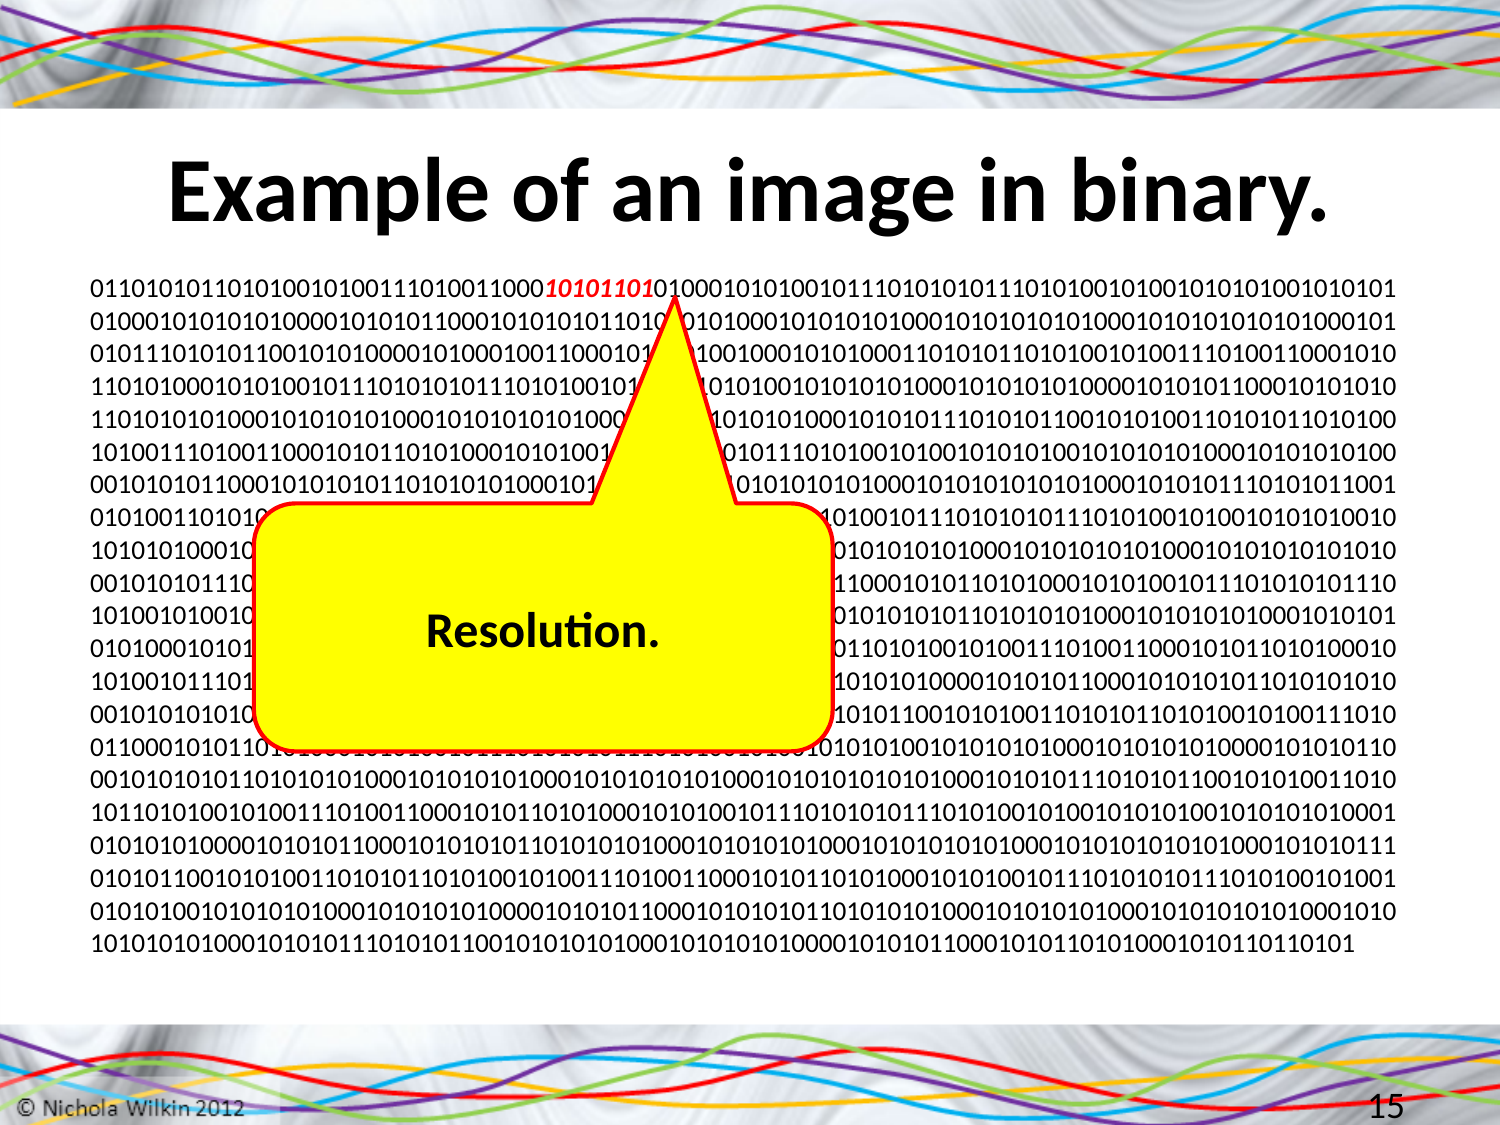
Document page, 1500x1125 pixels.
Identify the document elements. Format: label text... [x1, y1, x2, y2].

title Example of an image in binary. [75, 113, 1425, 256]
slide_number 15 [1352, 1074, 1465, 1125]
text_box Resolution. [251, 294, 835, 754]
picture [0, 0, 1500, 1125]
list 011010101101010010100111010011000101011010100010101001011101010101110101001010010101010010101010100010101010100001010101100010101010110101010100010101010100010101010101000101010101010100010101011101010110010101000010100010011000101010100100010101000110101011010100101001110100110001010110101000101010010111010101011101010010100101010100101010101000101010101000010101011000101010101101010101000101010101000101010101010001010101010101000101010111010101100101010011010101101010010100111010011000101011010100010101001011101010101110101001010010101010010101010100010101010100001010101100010101010110101010100010101010100010101010101000101010101010100010101011101010110010101001101010110101001010011101001100010101101010001010100101110101010111010100101001010101001010101010001010101010000101010110001010101011010101010001010101010001010101010100010101010101010001010101110101011001010100110101011010100101001110100110001010110101000101010010111010101011101010010100101010100101010101000101010101000010101011000101010101101010101000101010101000101010101010001010101010101000101010111010101100101010011010101101010010100111010011000101011010100010101001011101010101110101001010010101010010101010100010101010100001010101100010101010110101010100010101010100010101010101000101010101010100010101011101010110010101001101010110101001010011101001100010101101010001010100101110101010111010100101001010101001010101010001010101010000101010110001010101011010101010001010101010001010101010100010101010101010001010101110101011001010100110101011010100101001110100110001010110101000101010010111010101011101010010100101010100101010101000101010101000010101011000101010101101010101000101010101000101010101010001010101010101000101010111010101100101010011010101101010010100111010011000101011010100010101001011101010101110101001010010101010010101010100010101010100001010101100010101010110101010100010101010100010101010101000101010101010100010101011101010110010101010100010101010100001010101100010101101010001010110110101 [75, 262, 1425, 1005]
